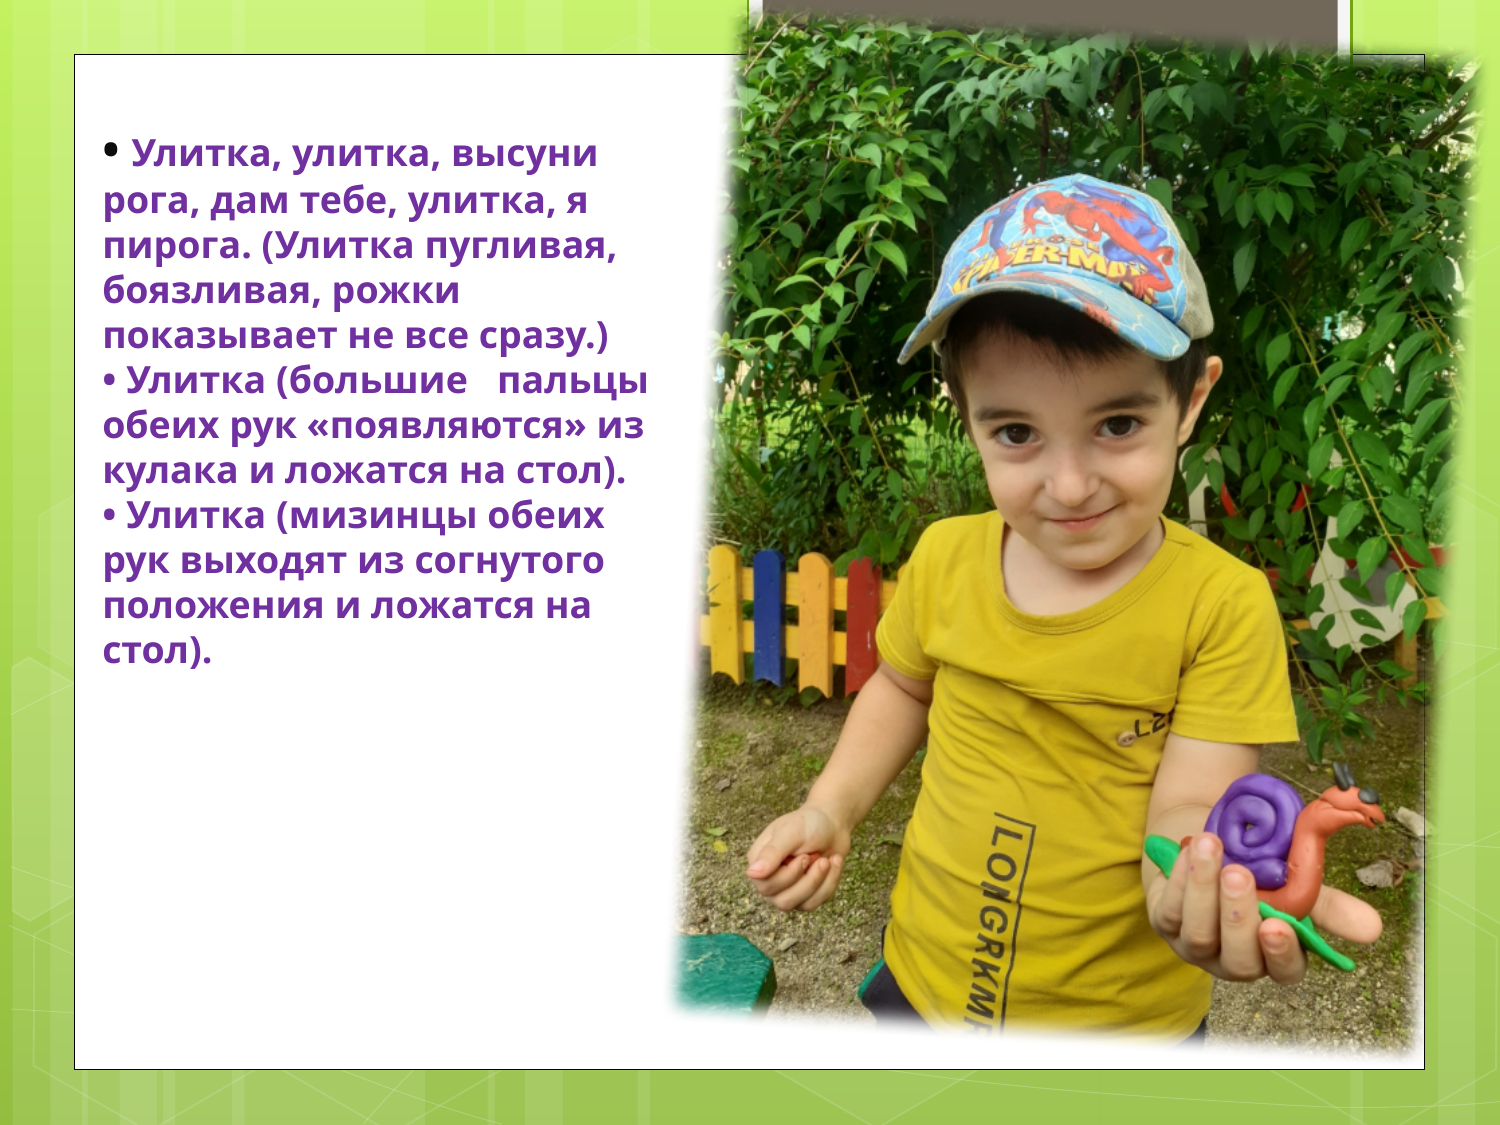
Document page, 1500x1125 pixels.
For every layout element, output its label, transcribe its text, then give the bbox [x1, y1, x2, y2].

picture [745, 24, 1464, 148]
picture [690, 919, 1409, 1039]
text_box • Улитка, улитка, высуни рога, дам тебе, улитка, я пирога. (Улитка пугливая, боязливая, рожки показывает не все сразу.) • Улитка (большие пальцы обеих рук «появляются» из кулака и ложатся на стол). • Улитка (мизинцы обеих рук выходят из согнутого положения и ложатся на стол). [87, 113, 689, 679]
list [563, 148, 1500, 919]
